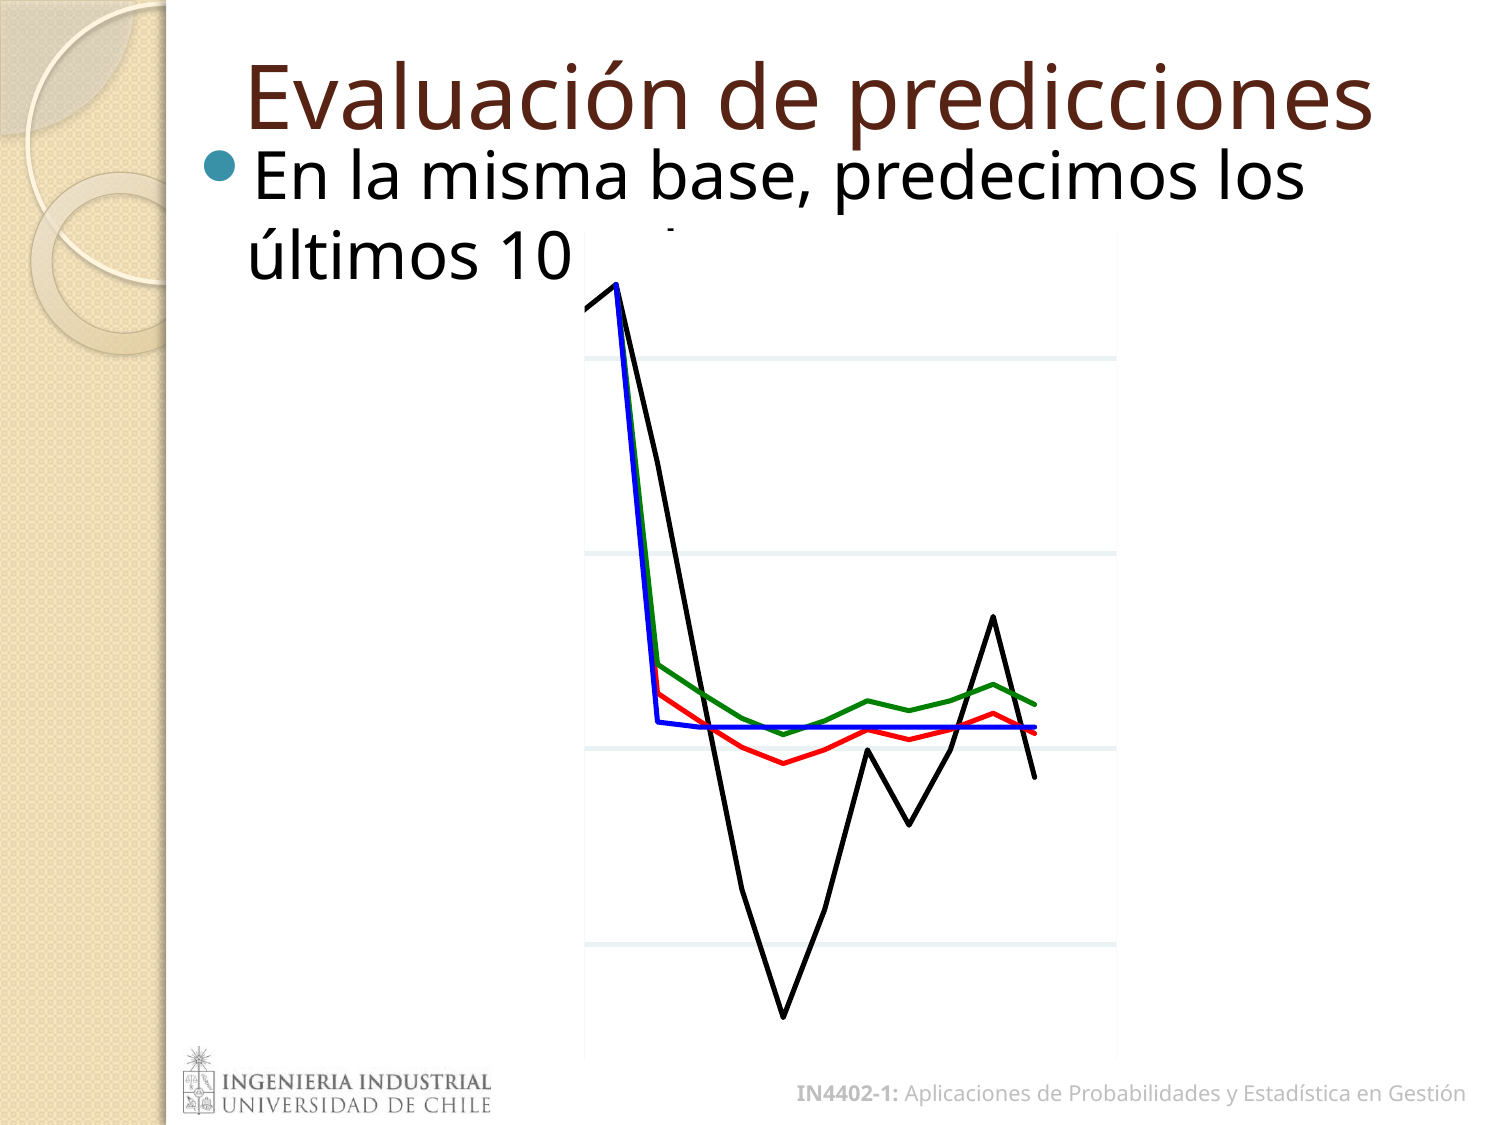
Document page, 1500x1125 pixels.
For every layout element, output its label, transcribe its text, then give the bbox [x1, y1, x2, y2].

title Evaluación de predicciones [229, 0, 1460, 125]
list En la misma base, predecimos los últimos 10 valores: [171, 125, 1500, 913]
picture [183, 1046, 491, 1115]
picture [584, 231, 1117, 1061]
